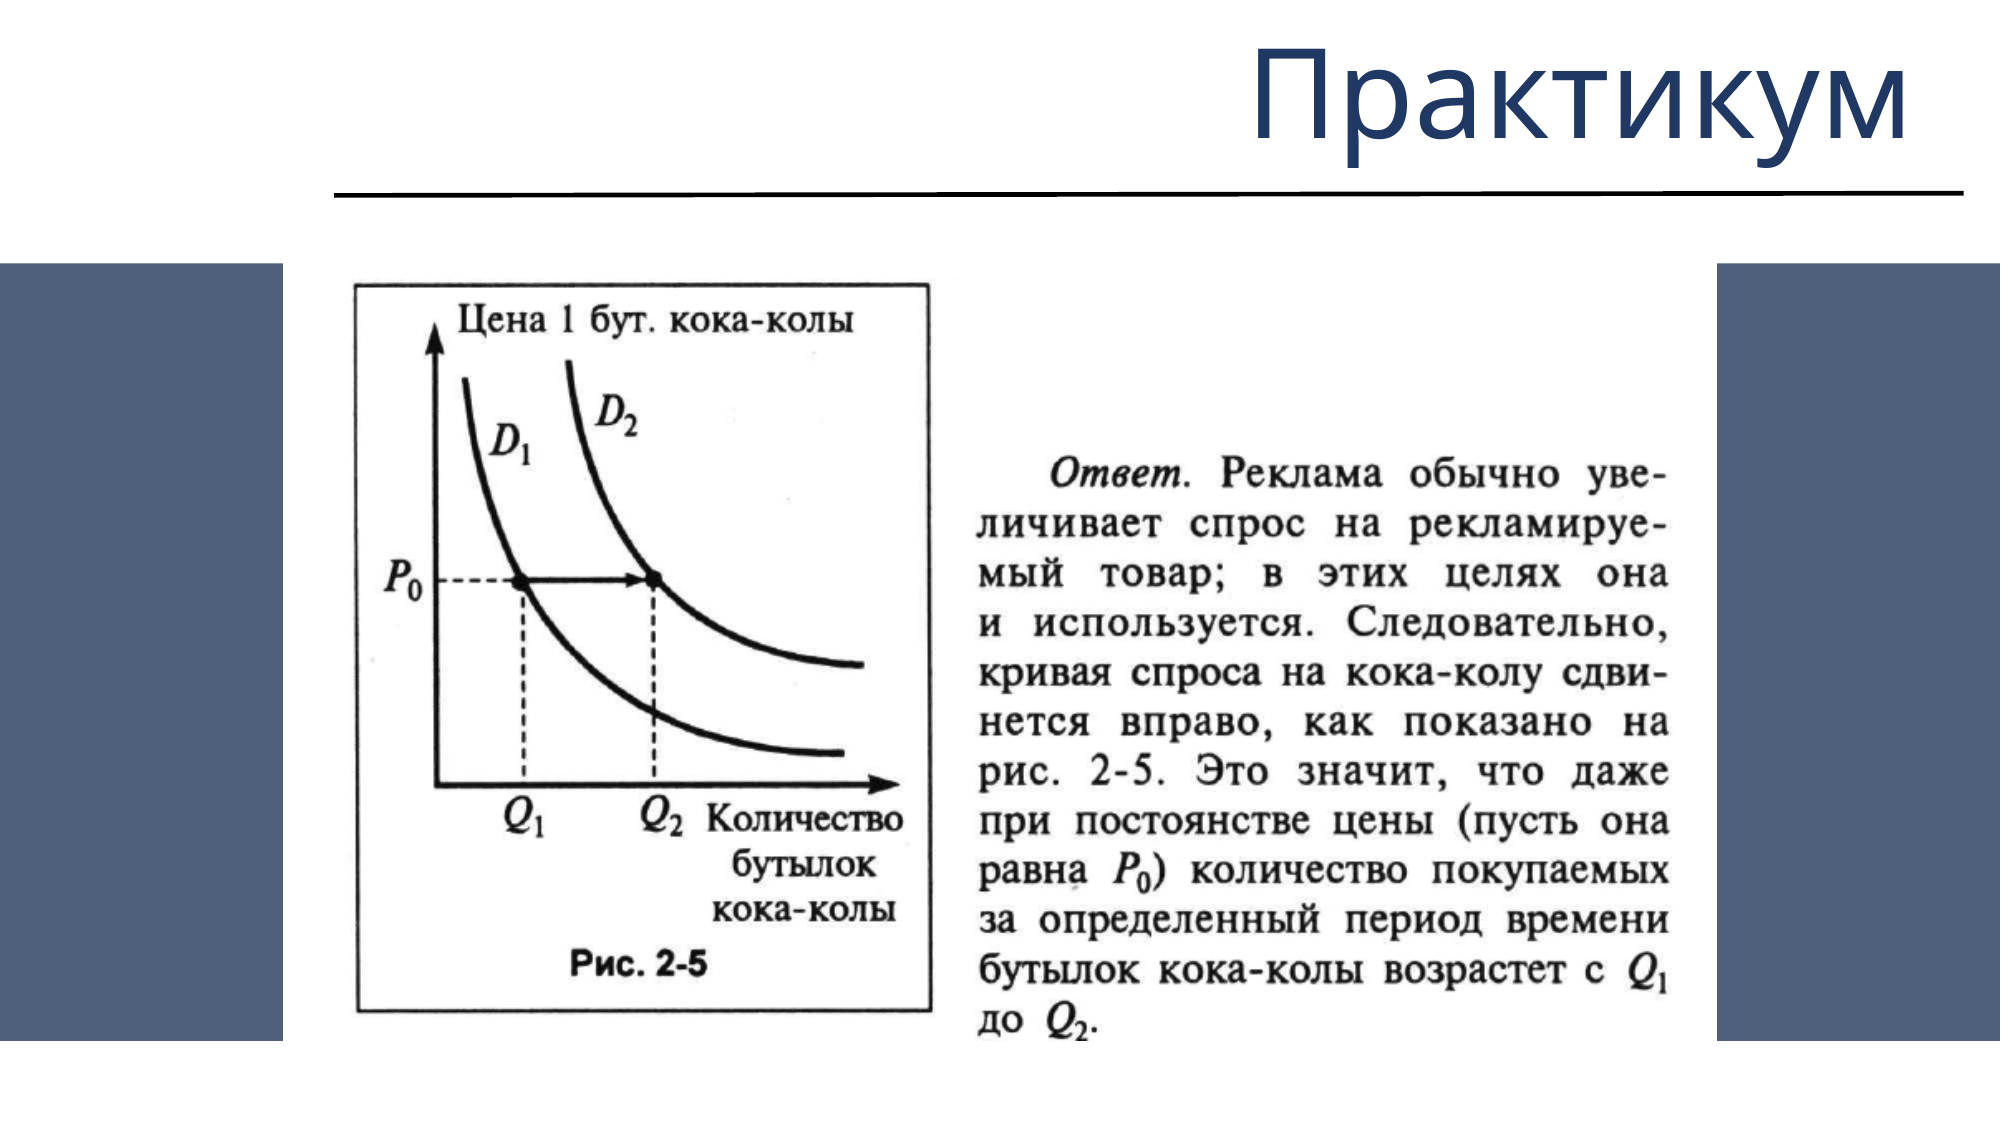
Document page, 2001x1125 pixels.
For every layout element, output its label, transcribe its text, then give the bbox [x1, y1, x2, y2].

text_box Практикум [802, 0, 1930, 192]
picture [283, 263, 1717, 1041]
text_box [1717, 263, 2000, 1041]
text_box [0, 263, 283, 1041]
